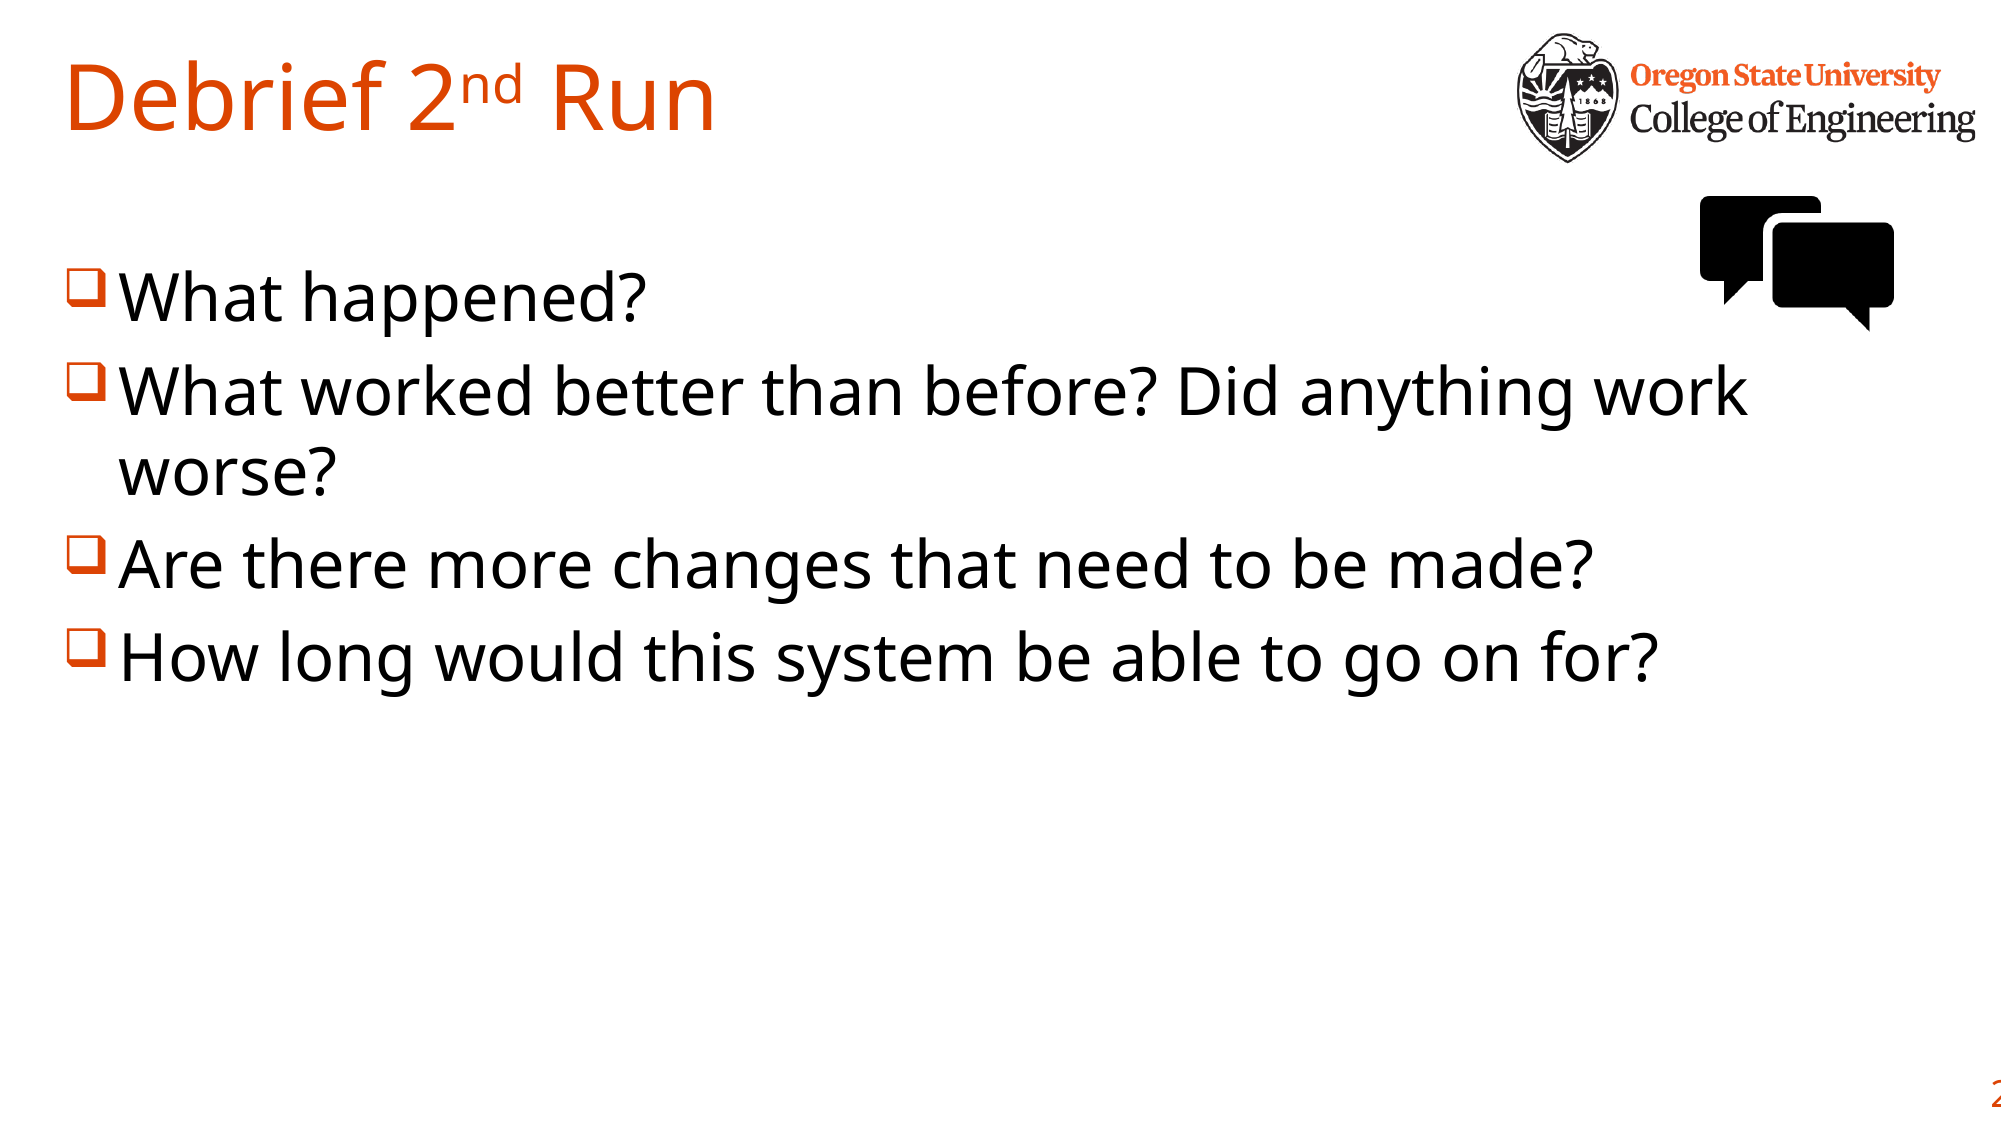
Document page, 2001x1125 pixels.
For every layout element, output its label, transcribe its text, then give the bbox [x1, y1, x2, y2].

picture [1680, 147, 1914, 380]
list What happened? What worked better than before? Did anything work worse? Are there more changes that need to be made? How long would this system be able to go on for? [48, 247, 1965, 1074]
title Debrief 2nd Run [48, 31, 1490, 228]
